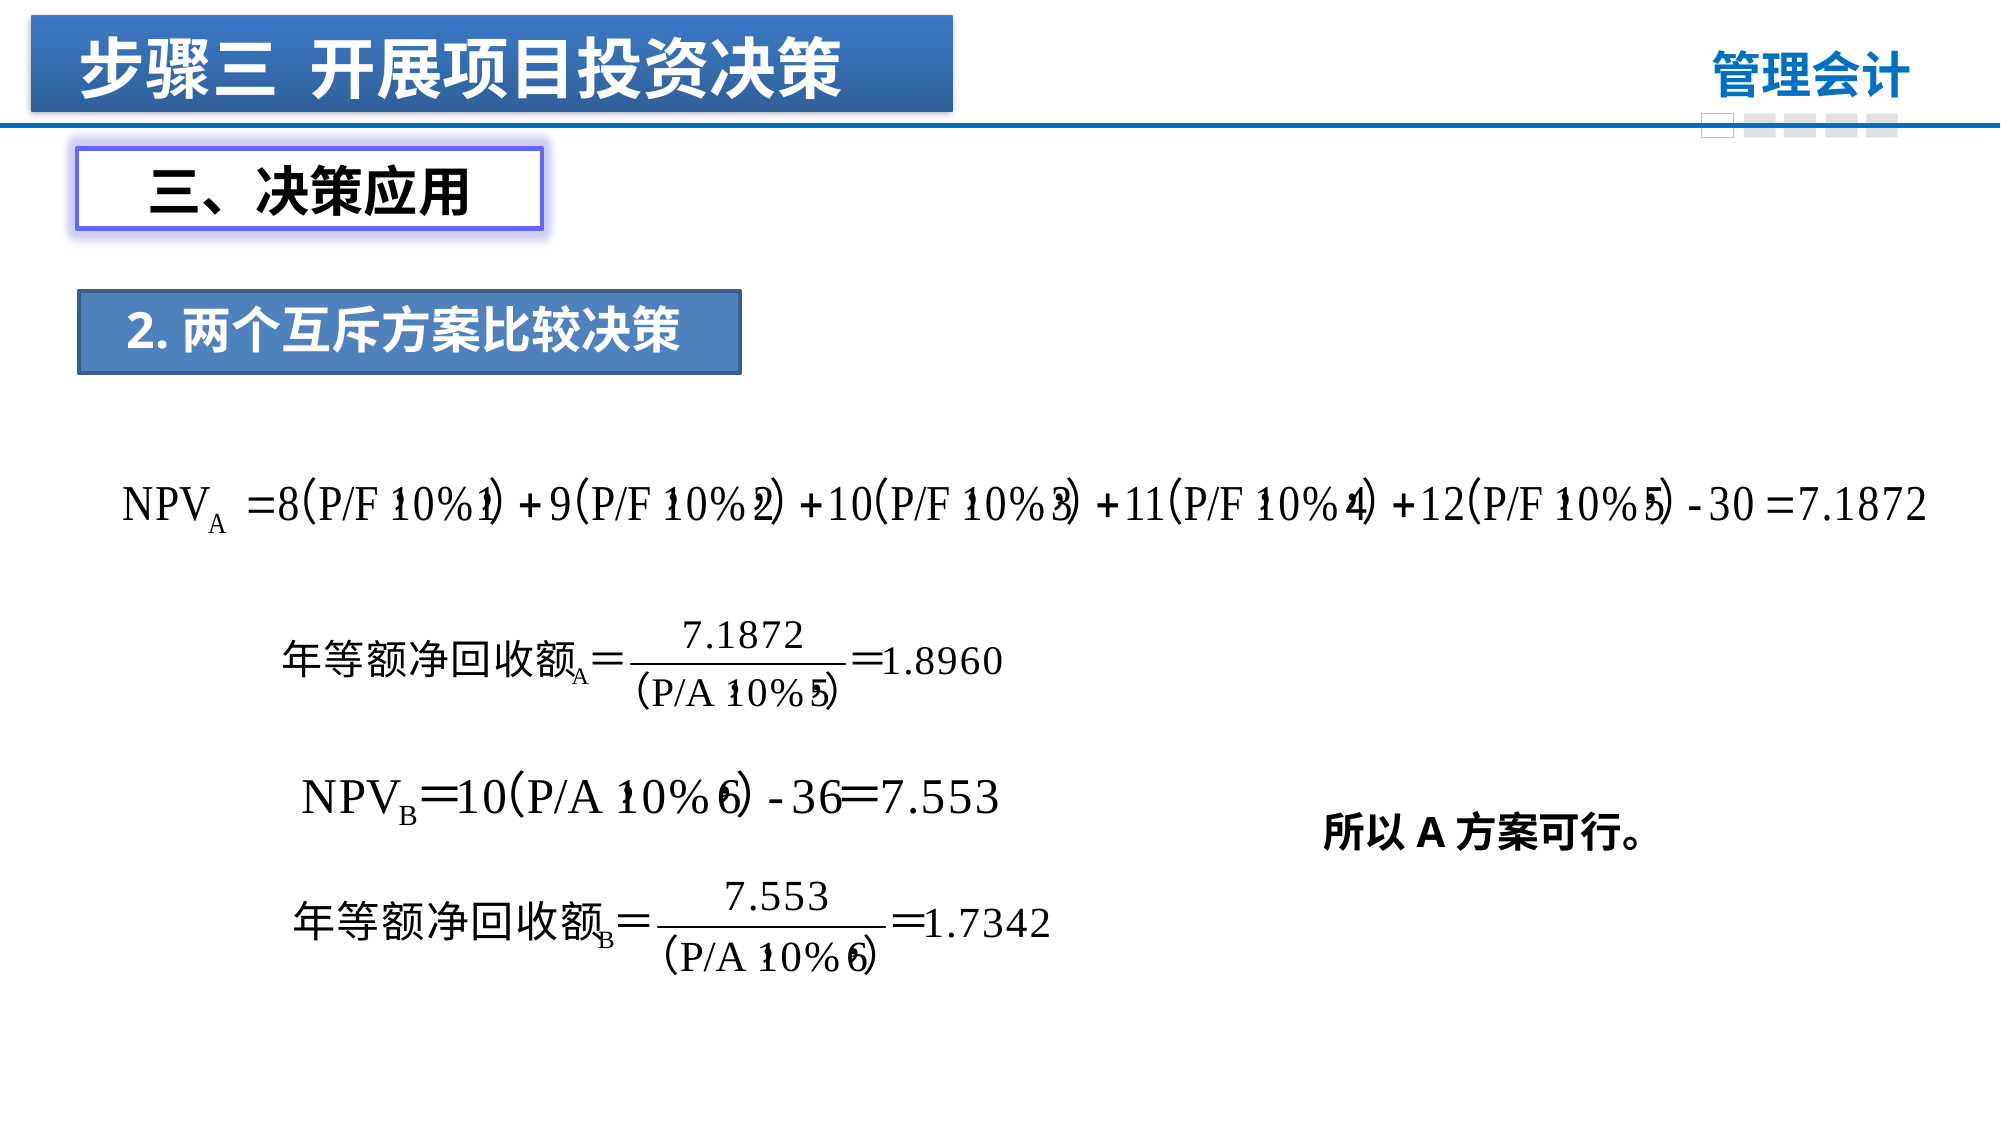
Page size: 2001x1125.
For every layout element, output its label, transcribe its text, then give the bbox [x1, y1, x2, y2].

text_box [78, 290, 741, 374]
picture [113, 470, 1925, 542]
picture [286, 869, 1048, 981]
picture [292, 762, 999, 835]
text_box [31, 14, 953, 117]
text_box 所以A方案可行。 [1308, 798, 1679, 864]
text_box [55, 124, 564, 257]
picture [276, 609, 1003, 716]
